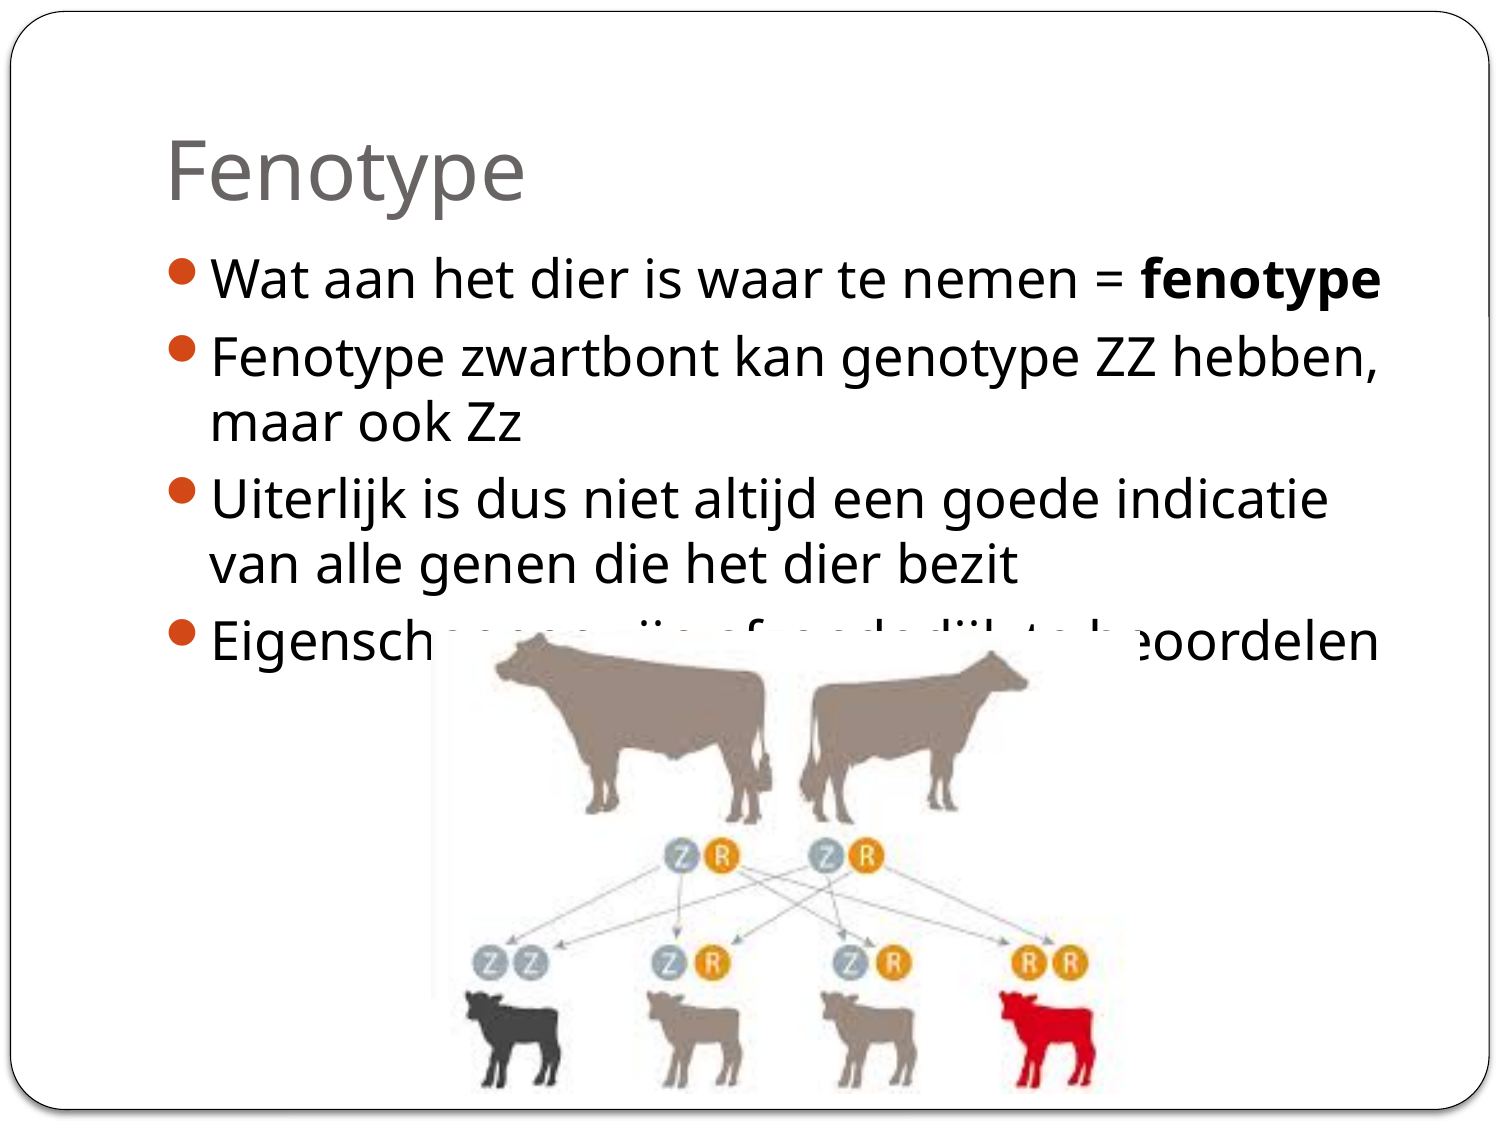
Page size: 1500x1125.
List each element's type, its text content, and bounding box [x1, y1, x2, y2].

picture [430, 631, 1140, 1094]
title Fenotype [150, 45, 1425, 233]
list Wat aan het dier is waar te nemen = fenotype Fenotype zwartbont kan genotype ZZ hebben, maar ook Zz Uiterlijk is dus niet altijd een goede indicatie van alle genen die het dier bezit Eigenschappen zijn afzonderlijk te beoordelen [150, 237, 1425, 988]
